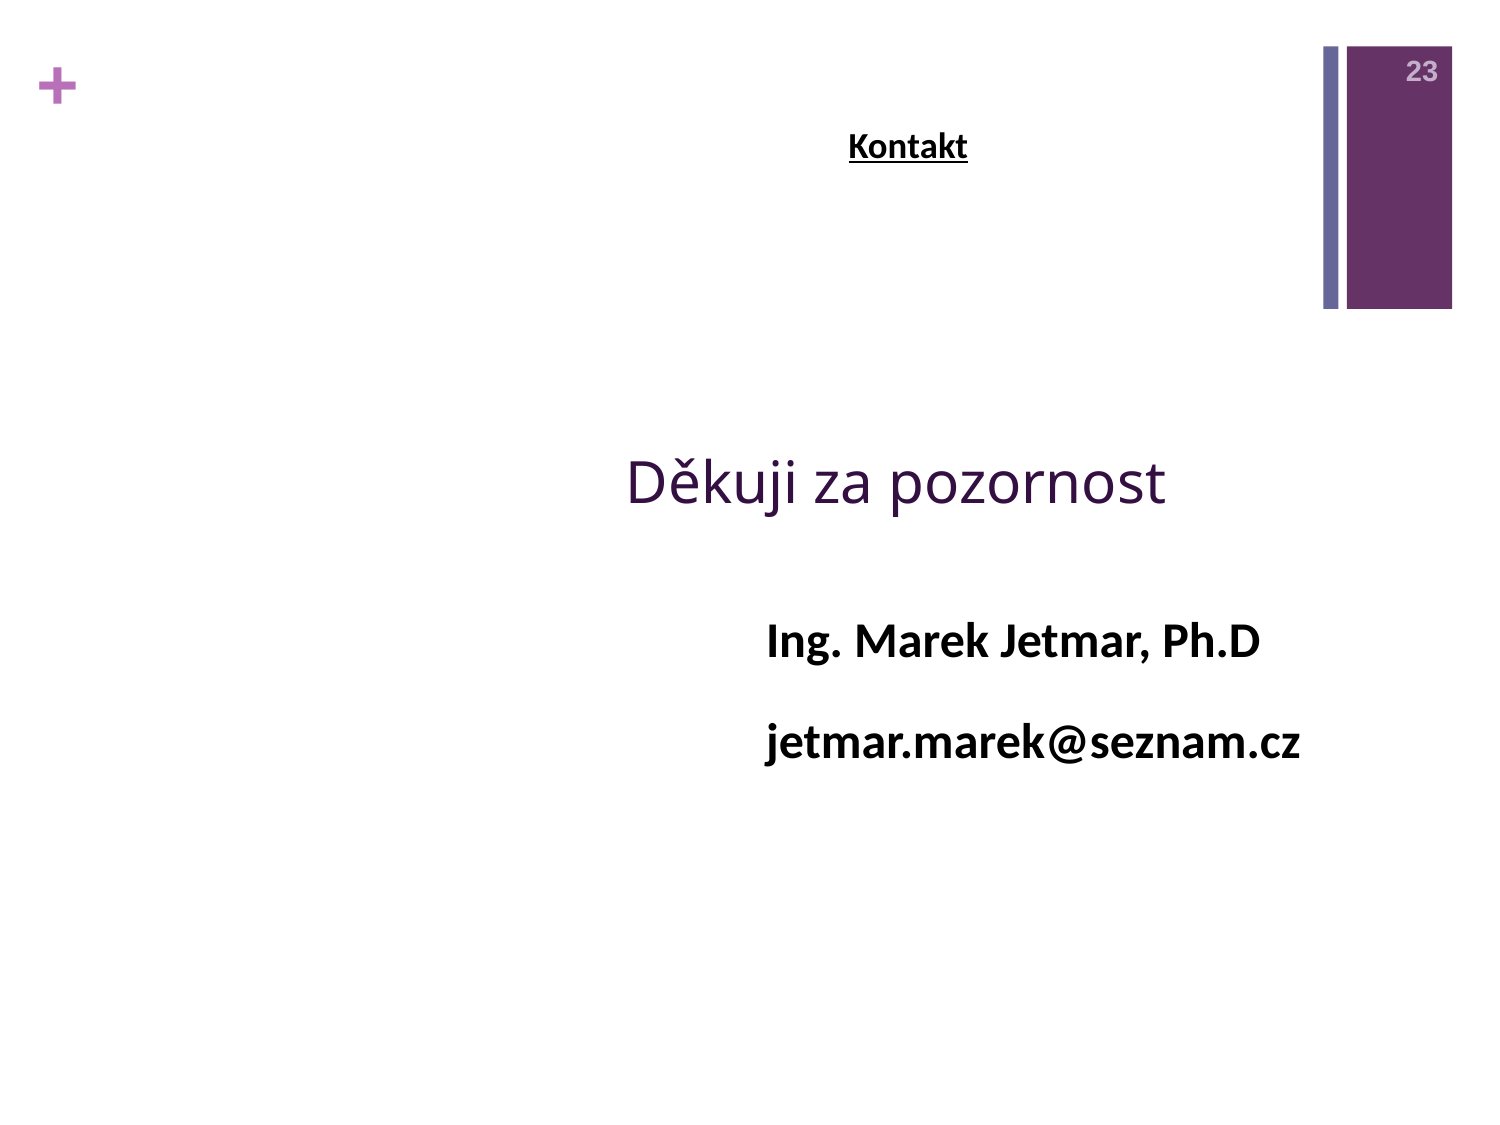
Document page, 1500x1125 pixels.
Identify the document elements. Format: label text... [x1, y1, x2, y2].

list Děkuji za pozornost Ing. Marek Jetmar, Ph.D jetmar.marek@seznam.cz [413, 296, 1379, 926]
title Kontakt [424, 73, 1392, 215]
slide_number 23 [1362, 39, 1454, 100]
